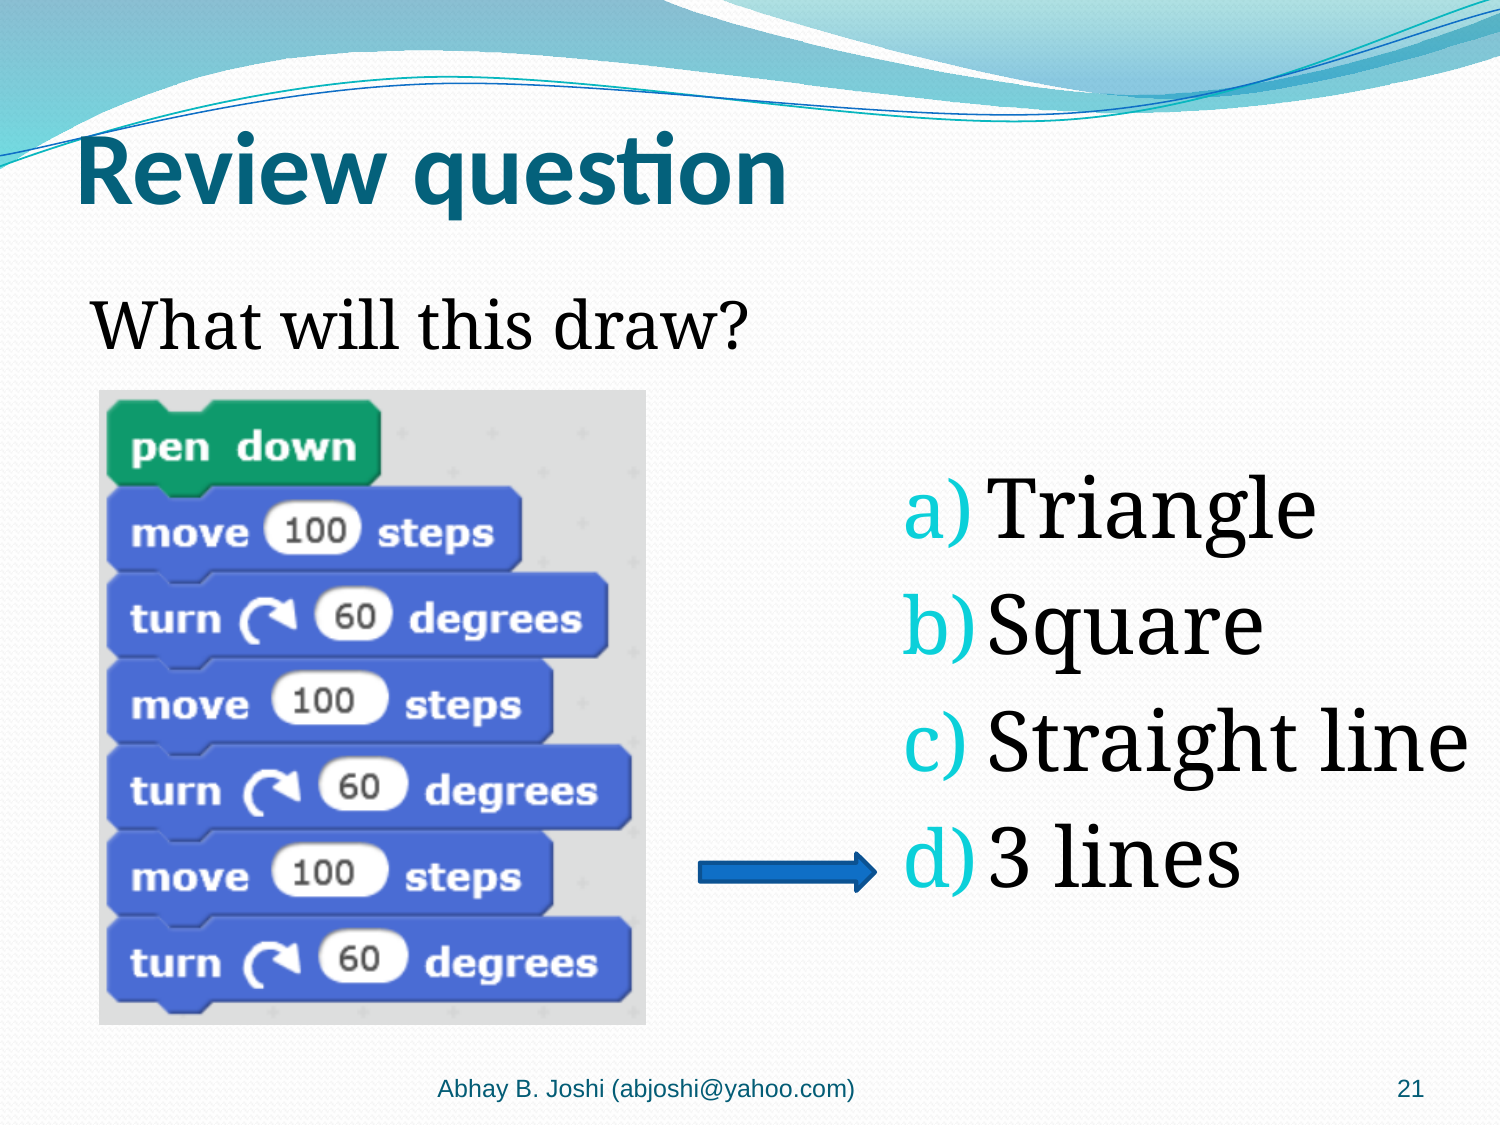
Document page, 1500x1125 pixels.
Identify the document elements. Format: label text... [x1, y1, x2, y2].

picture [99, 390, 646, 1026]
text_box [697, 851, 878, 893]
slide_number 21 [1299, 1042, 1425, 1103]
footer Abhay B. Joshi (abjoshi@yahoo.com) [437, 1042, 988, 1103]
list What will this draw? [75, 275, 1450, 1043]
list Triangle Square Straight line 3 lines [887, 447, 1500, 1125]
title Review question [75, 37, 1425, 225]
